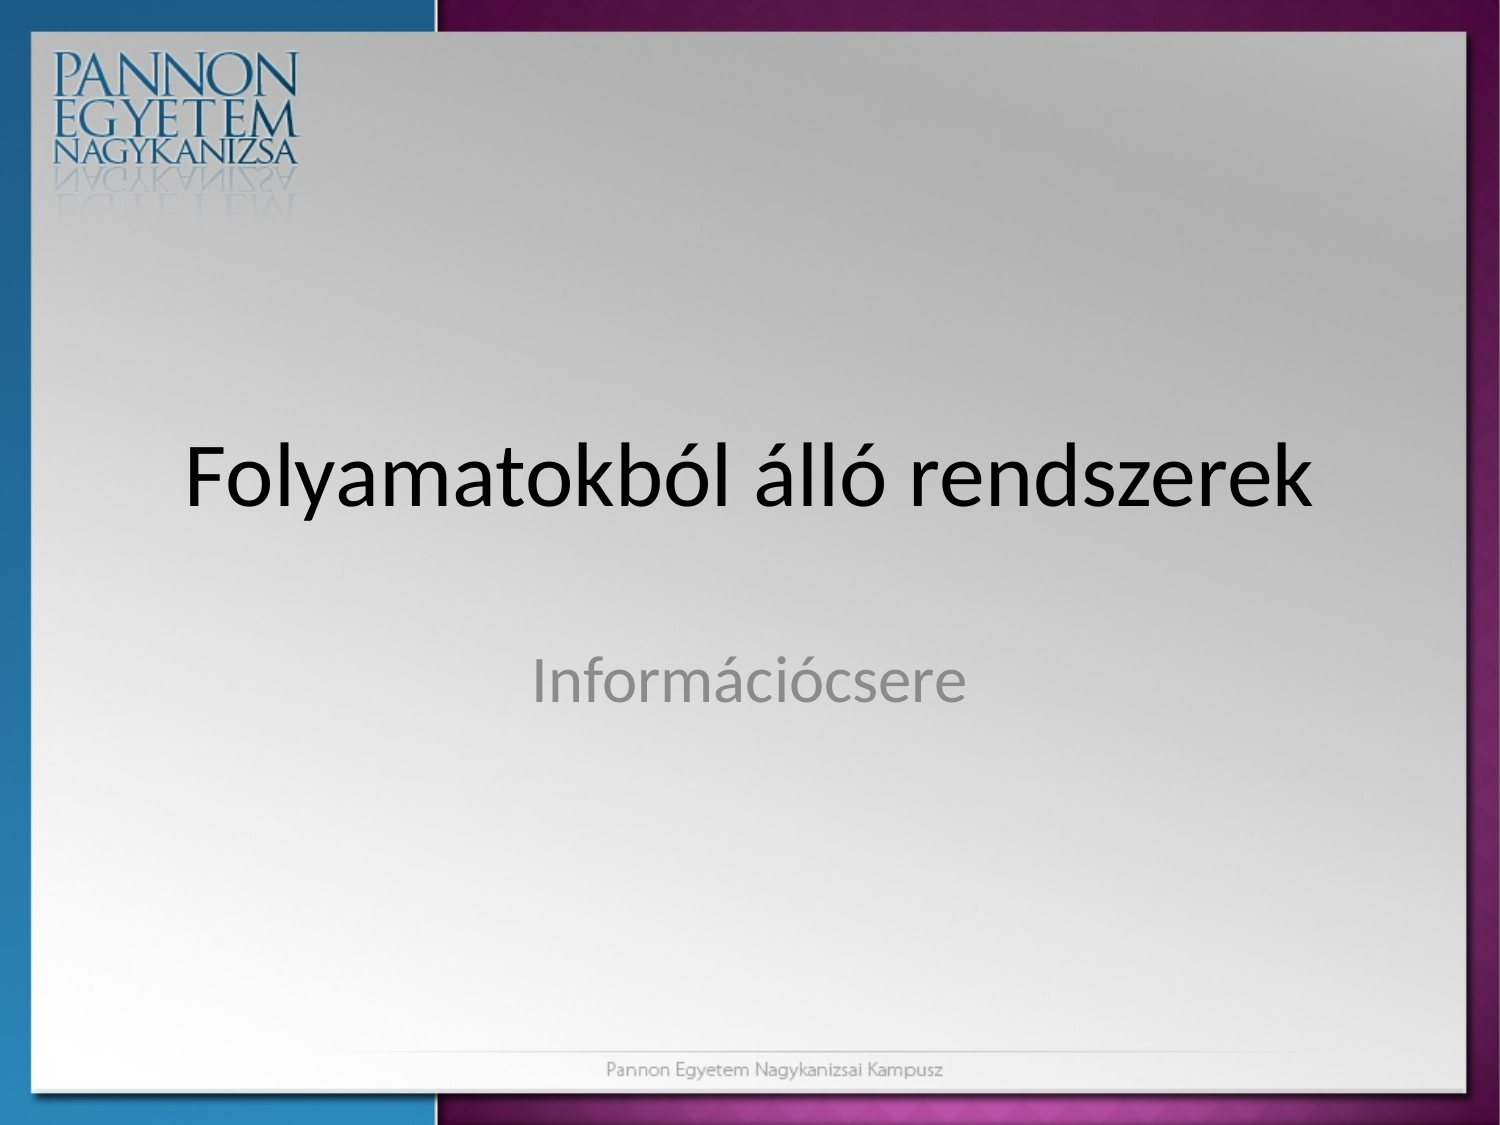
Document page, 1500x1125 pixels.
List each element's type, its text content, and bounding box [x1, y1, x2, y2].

picture [0, 0, 1500, 1125]
title Folyamatokból álló rendszerek [112, 349, 1388, 591]
subtitle Információcsere [225, 637, 1275, 925]
